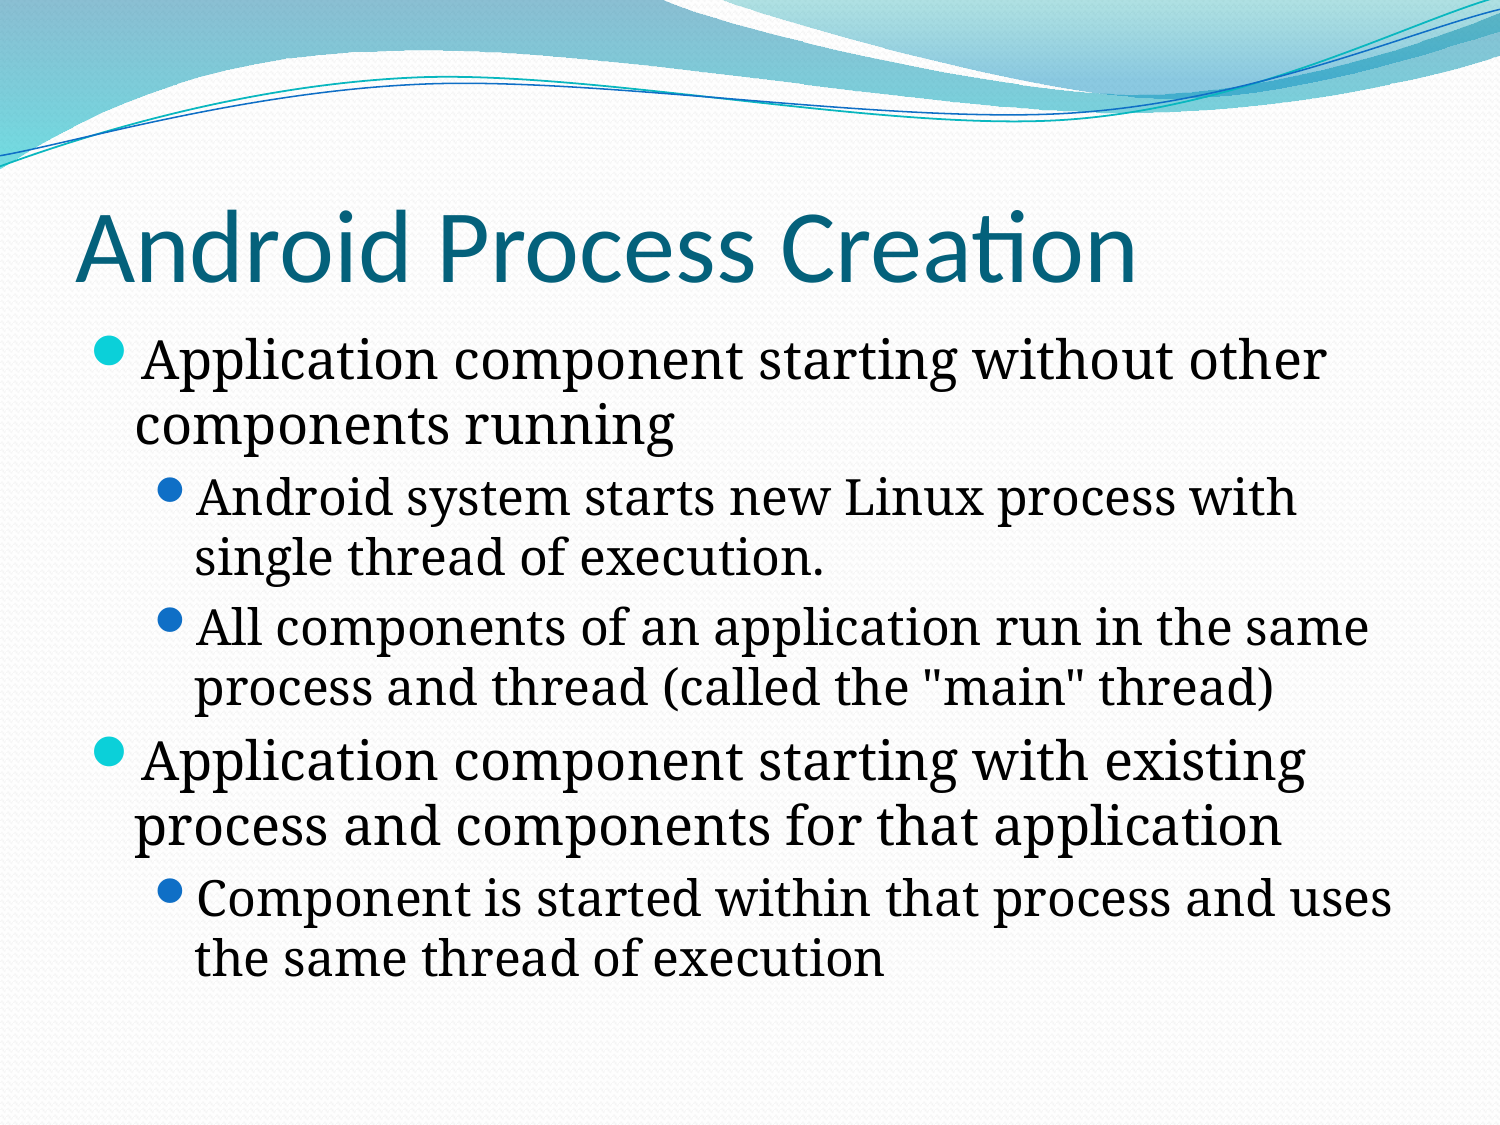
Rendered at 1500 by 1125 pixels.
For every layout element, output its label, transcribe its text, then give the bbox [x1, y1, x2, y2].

title Android Process Creation [75, 115, 1425, 303]
list Application component starting without other components running Android system starts new Linux process with single thread of execution. All components of an application run in the same process and thread (called the "main" thread) Application component starting with existing process and components for that application Component is started within that process and uses the same thread of execution [75, 317, 1425, 1038]
